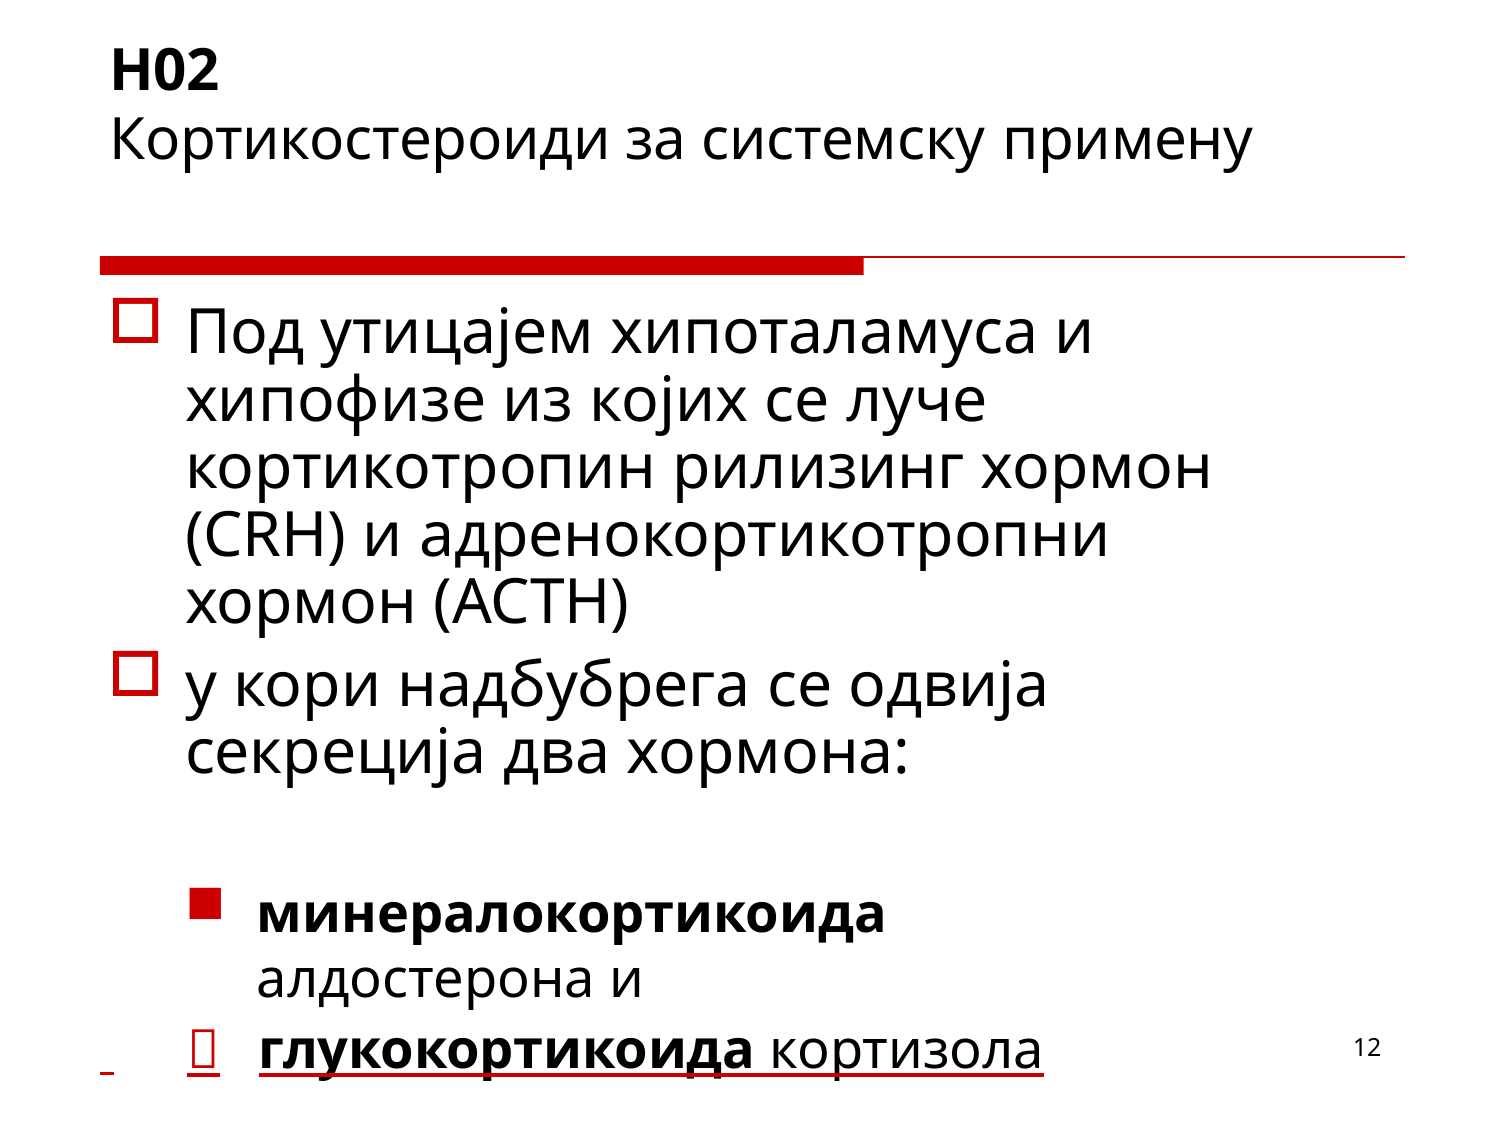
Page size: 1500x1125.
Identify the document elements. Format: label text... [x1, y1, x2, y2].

slide_number 12 [1348, 1029, 1390, 1125]
text_box H02 Кортикостероиди за системску примену Под утицајем хипоталамуса и хипофизе из којих се луче кортикотропин рилизинг хормон (CRH) и адренокортикотропни хормoн (ACTH) у кори надбубрега се одвија секреција два хормонa: минералокортикоида алдостерона и  глукокортикоида кортизoла [97, 29, 1402, 1125]
